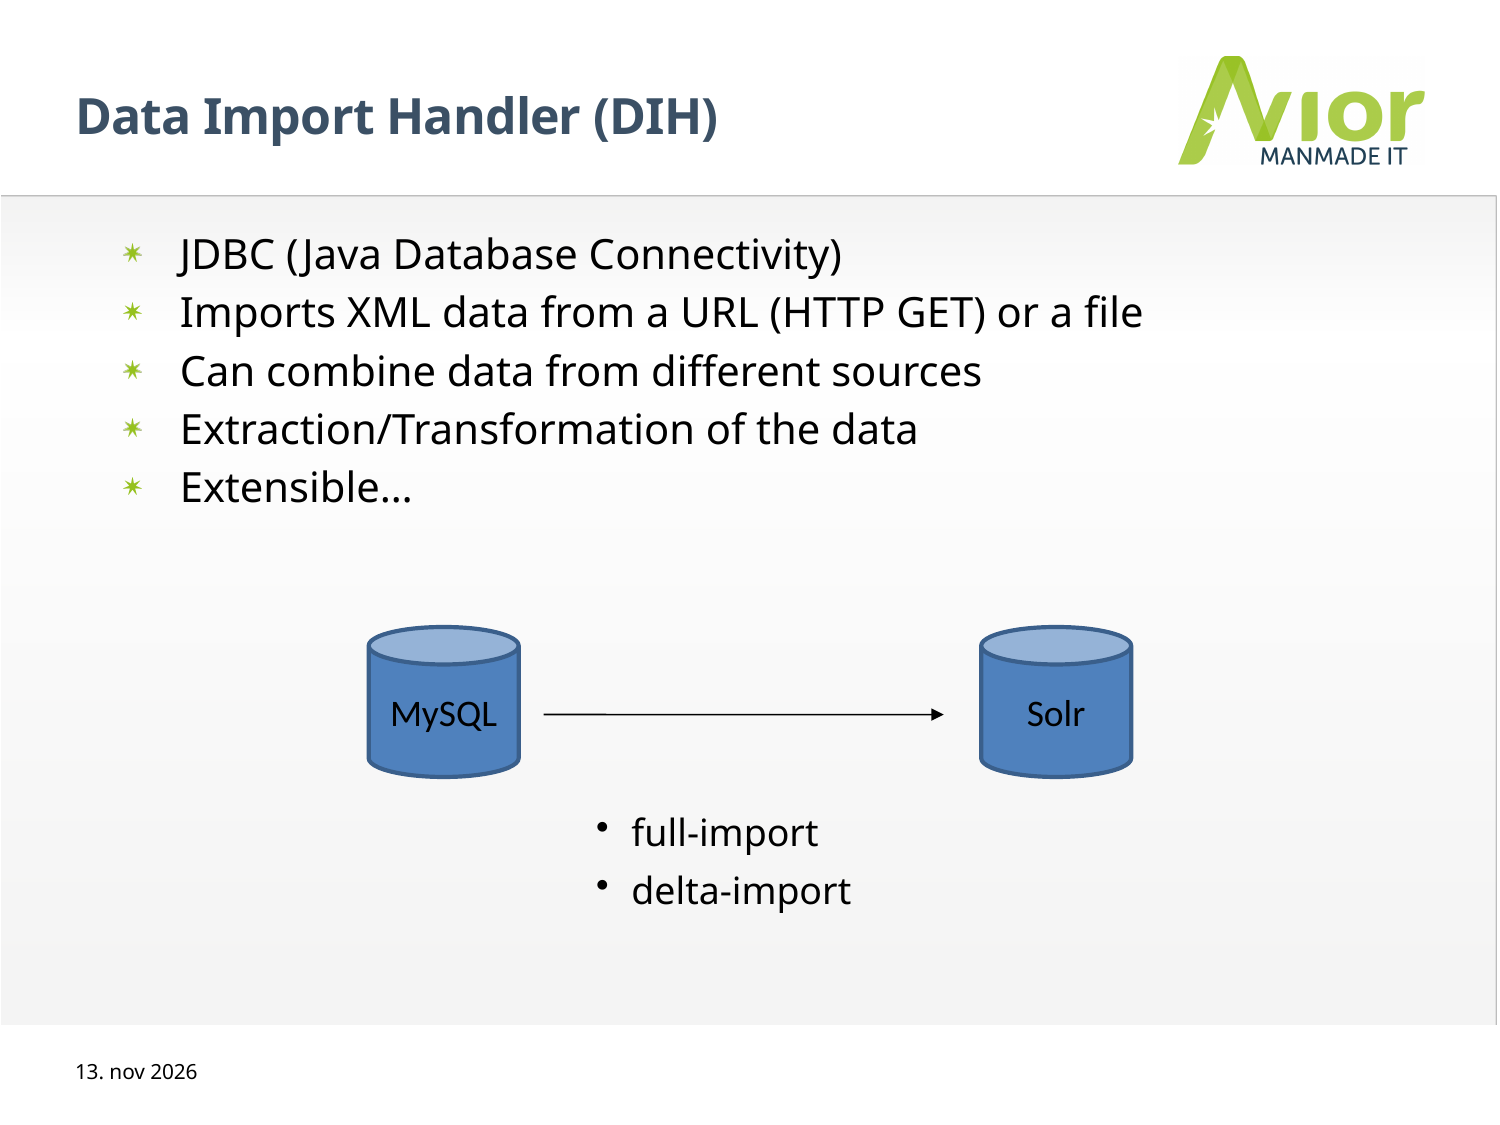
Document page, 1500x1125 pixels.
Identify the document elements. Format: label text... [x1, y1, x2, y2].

picture [1178, 56, 1425, 165]
text_box MySQL [366, 624, 521, 780]
picture [1, 194, 1499, 1025]
title Data Import Handler (DIH) [75, 45, 1142, 184]
text_box Solr [979, 624, 1134, 780]
text_box full-import delta-import [581, 801, 894, 920]
text_box [543, 708, 944, 721]
list JDBC (Java Database Connectivity) Imports XML data from a URL (HTTP GET) or a file Can combine data from different sources Extraction/Transformation of the data Extensible… [123, 227, 1425, 996]
slide_number maj 2012 [75, 1042, 355, 1103]
